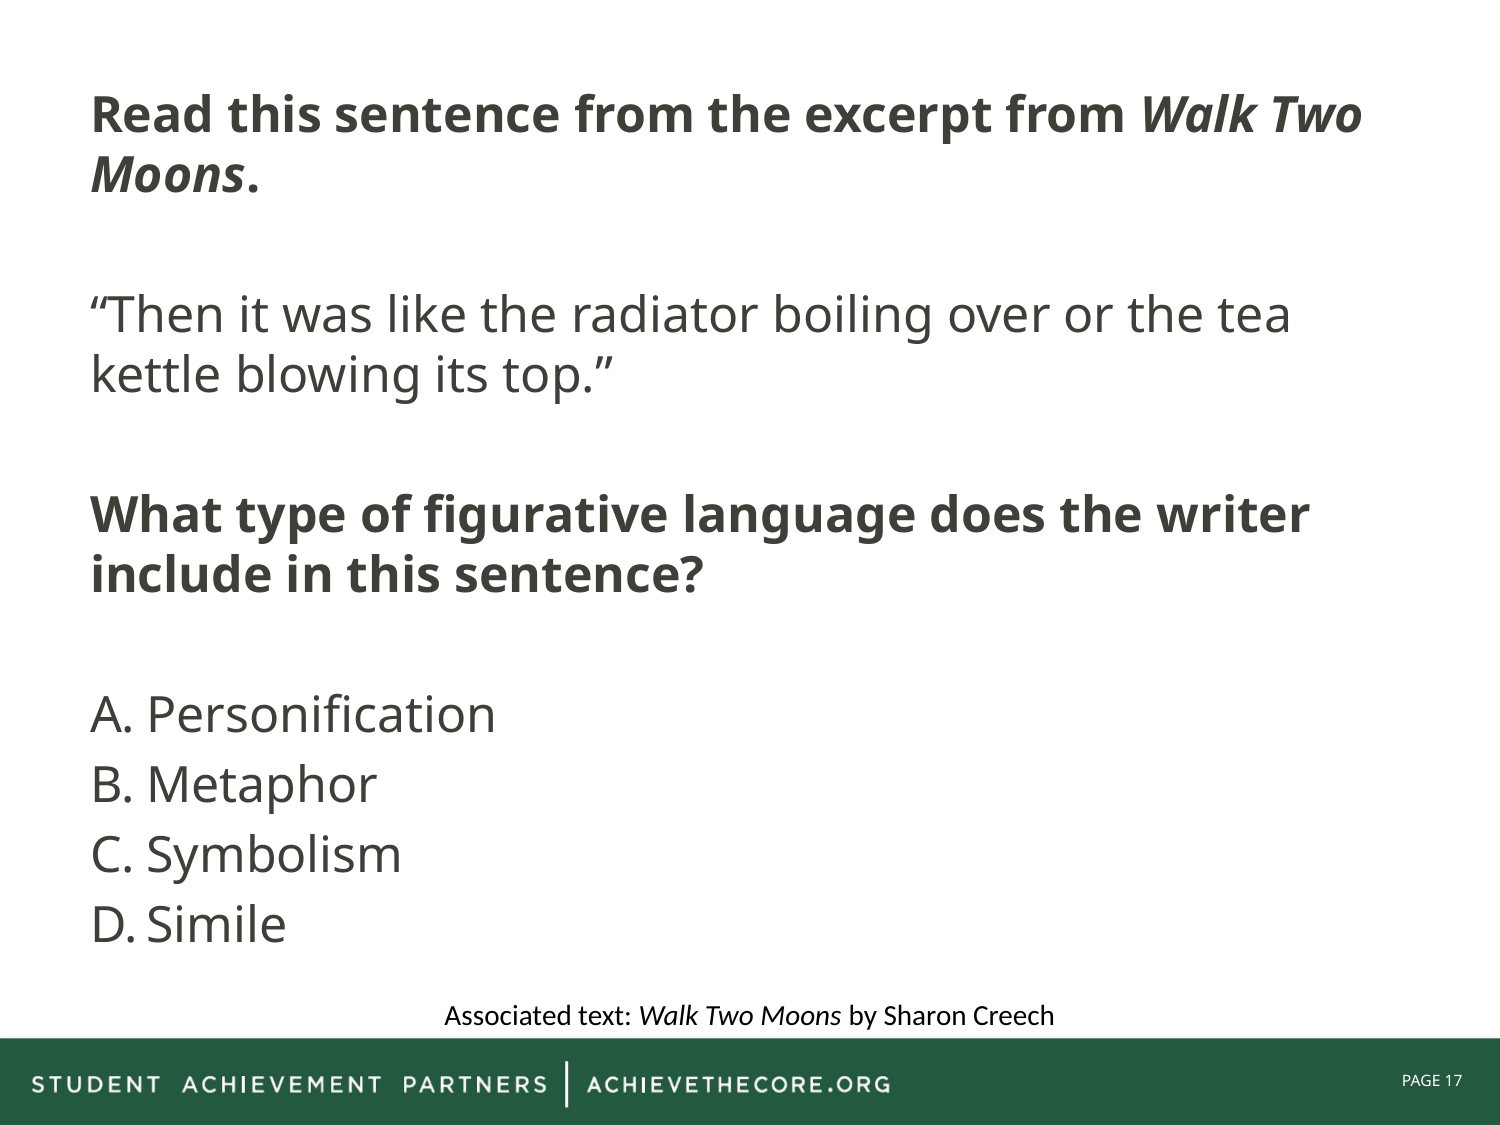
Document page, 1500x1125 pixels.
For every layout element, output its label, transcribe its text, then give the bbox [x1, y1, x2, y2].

text_box Associated text: Walk Two Moons by Sharon Creech [429, 989, 1071, 1040]
list Read this sentence from the excerpt from Walk Two Moons. “Then it was like the radiator boiling over or the tea kettle blowing its top.” What type of figurative language does the writer include in this sentence? Personification Metaphor Symbolism Simile [75, 75, 1425, 990]
